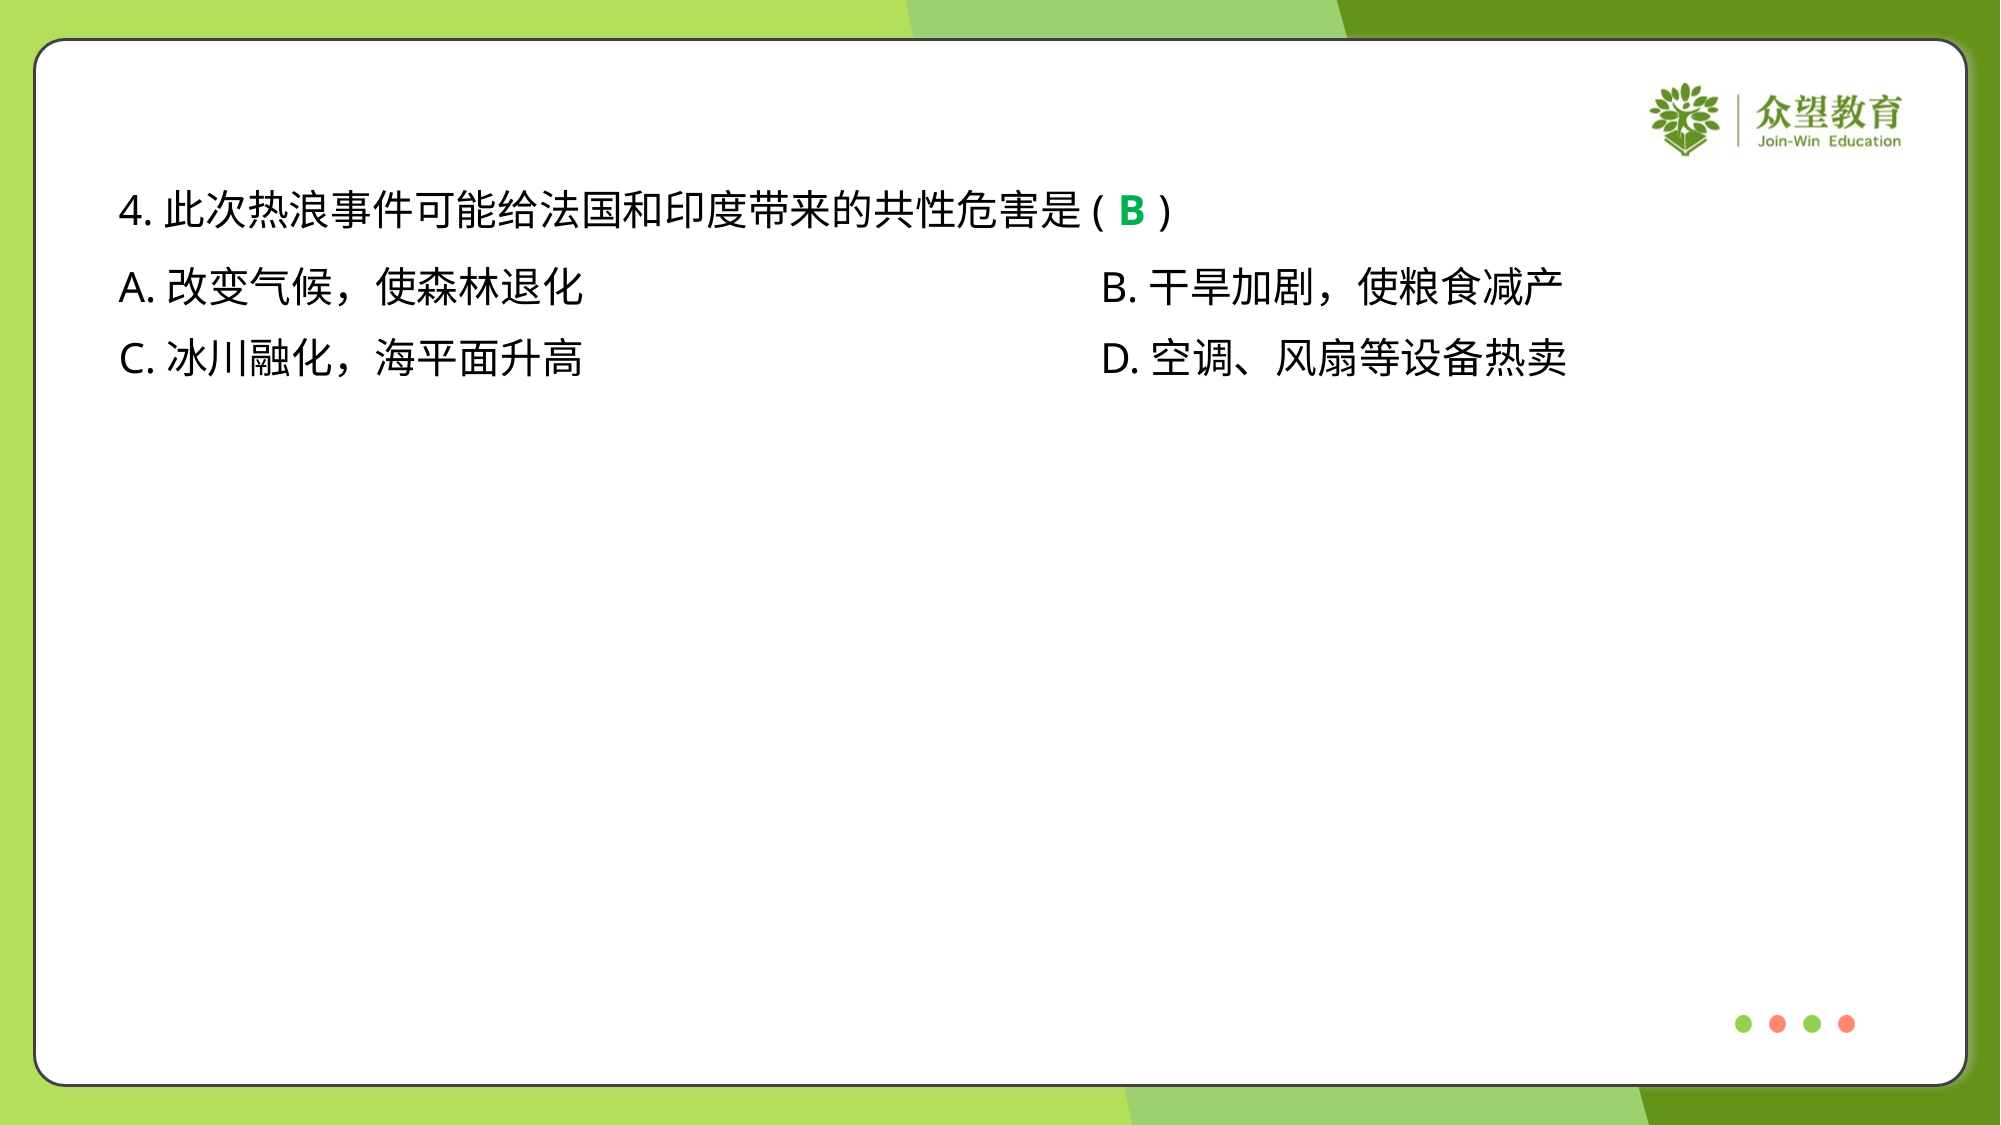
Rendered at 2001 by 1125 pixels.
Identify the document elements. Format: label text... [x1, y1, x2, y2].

text_box B [1102, 158, 1162, 226]
picture [0, 0, 2000, 1125]
text_box A.改变气候，使森林退化 B.干旱加剧，使粮食减产 C.冰川融化，海平面升高 D.空调、风扇等设备热卖 [118, 235, 1883, 374]
text_box 4.此次热浪事件可能给法国和印度带来的共性危害是( ) [118, 158, 1102, 226]
text_box 4.此次热浪事件可能给法国和印度带来的共性危害是( ) [1162, 158, 1883, 226]
